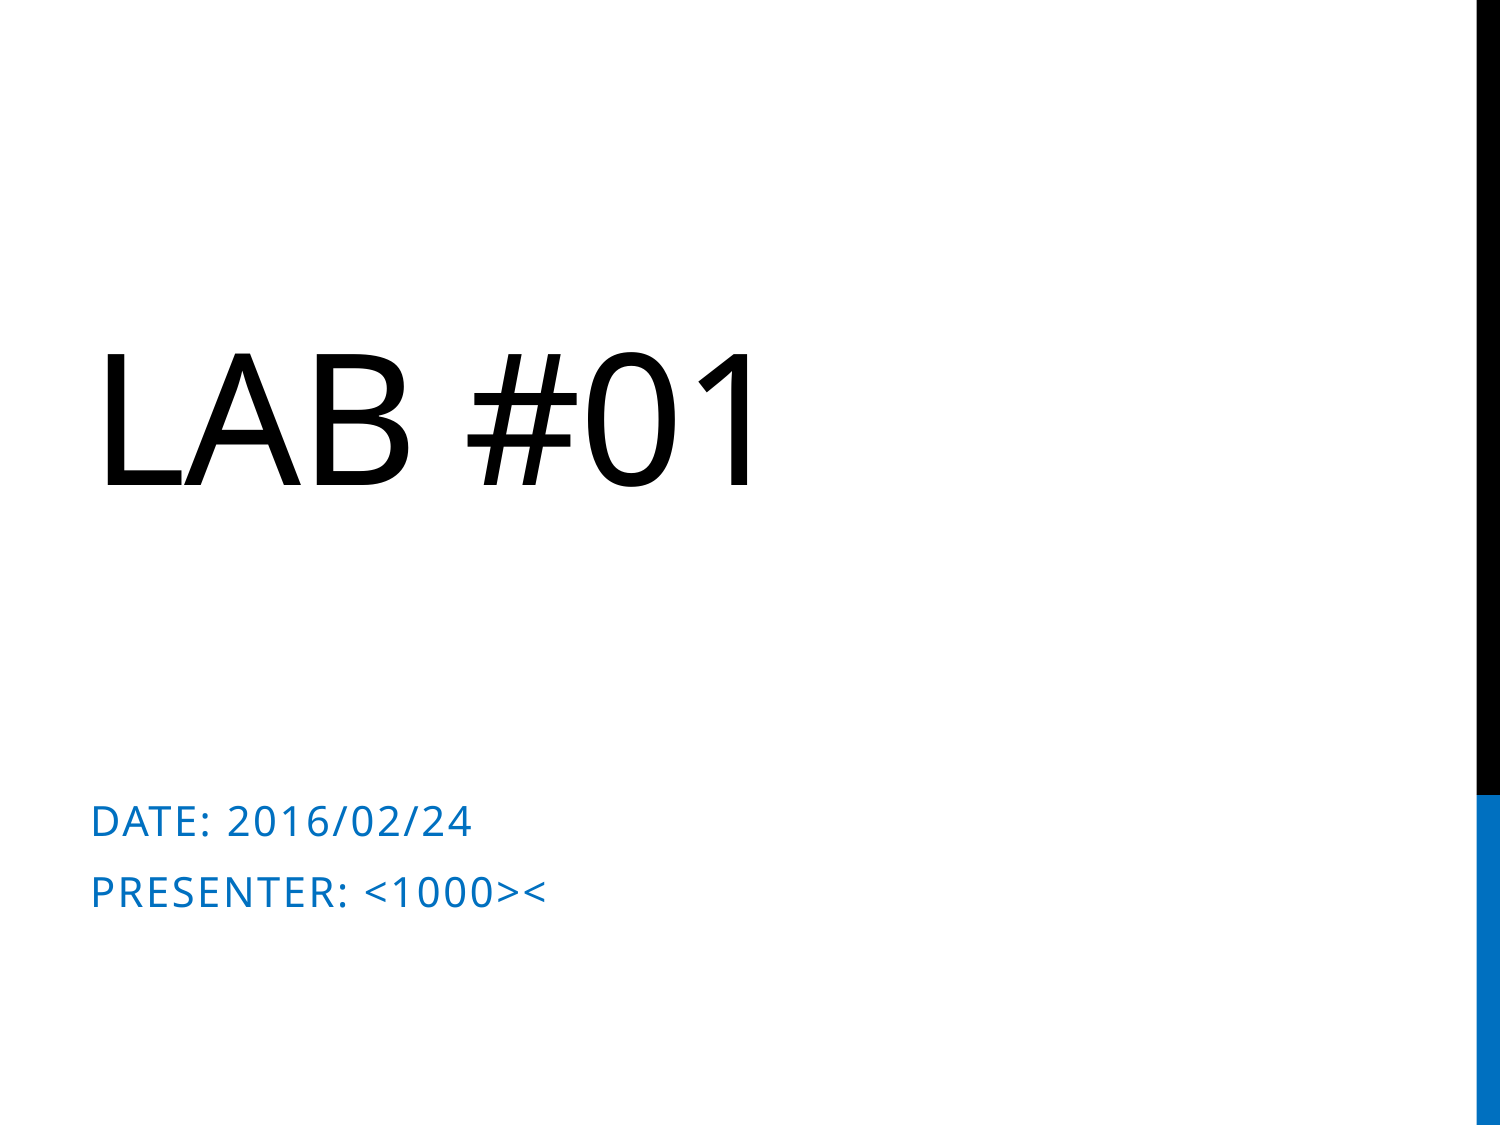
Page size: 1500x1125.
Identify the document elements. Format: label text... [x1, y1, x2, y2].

title Lab #01 [75, 37, 1350, 788]
subtitle Date: 2016/02/24 Presenter: <1000>< [75, 787, 1200, 938]
